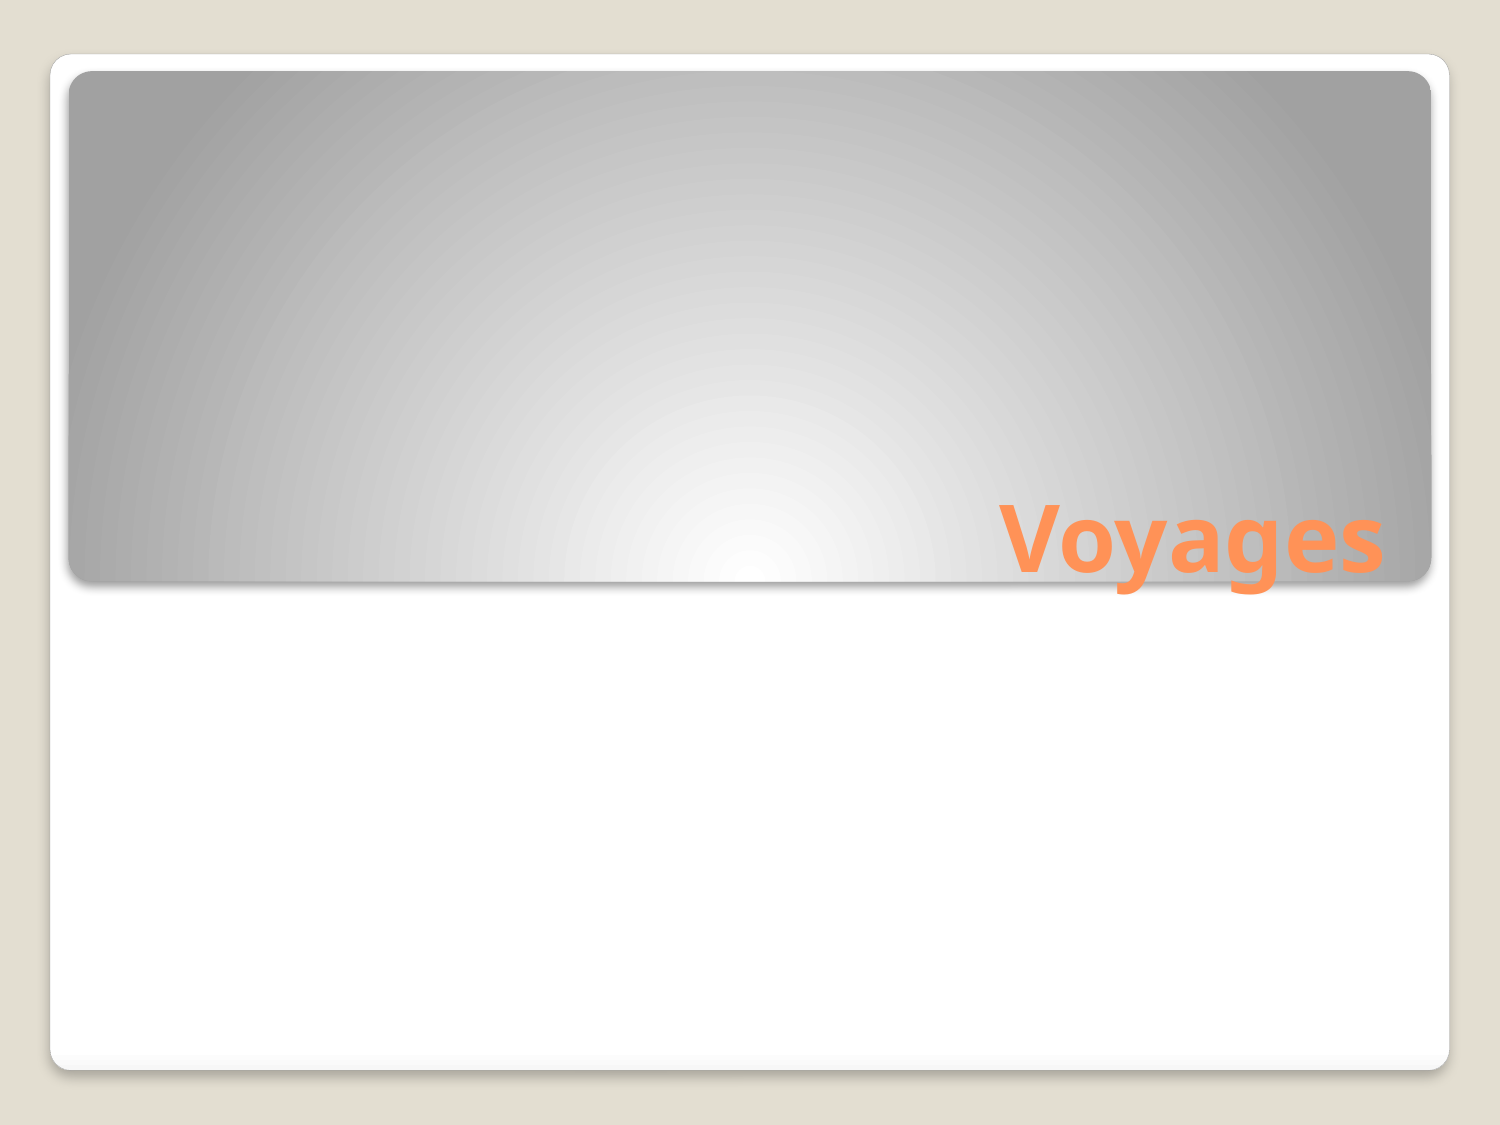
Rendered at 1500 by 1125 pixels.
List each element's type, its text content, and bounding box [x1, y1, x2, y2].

title Voyages [118, 298, 1394, 599]
